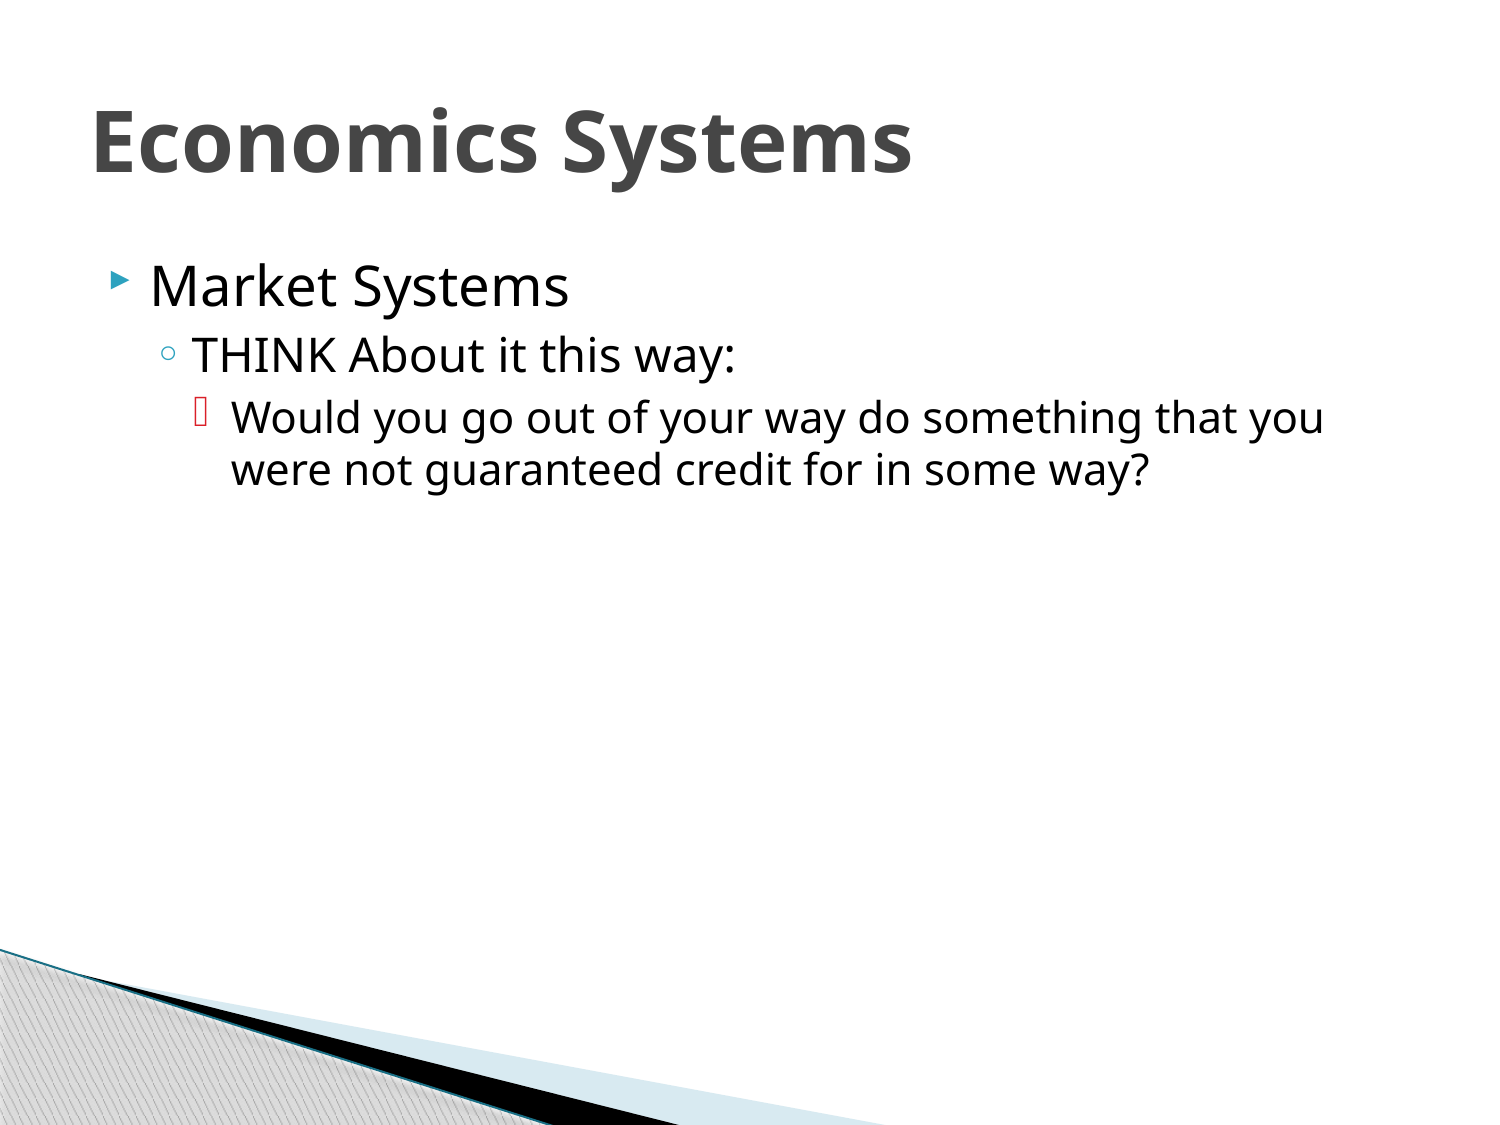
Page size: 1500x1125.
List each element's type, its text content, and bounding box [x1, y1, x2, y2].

list Market Systems THINK About it this way: Would you go out of your way do something that you were not guaranteed credit for in some way? [75, 243, 1425, 986]
title Economics Systems [75, 45, 1425, 233]
